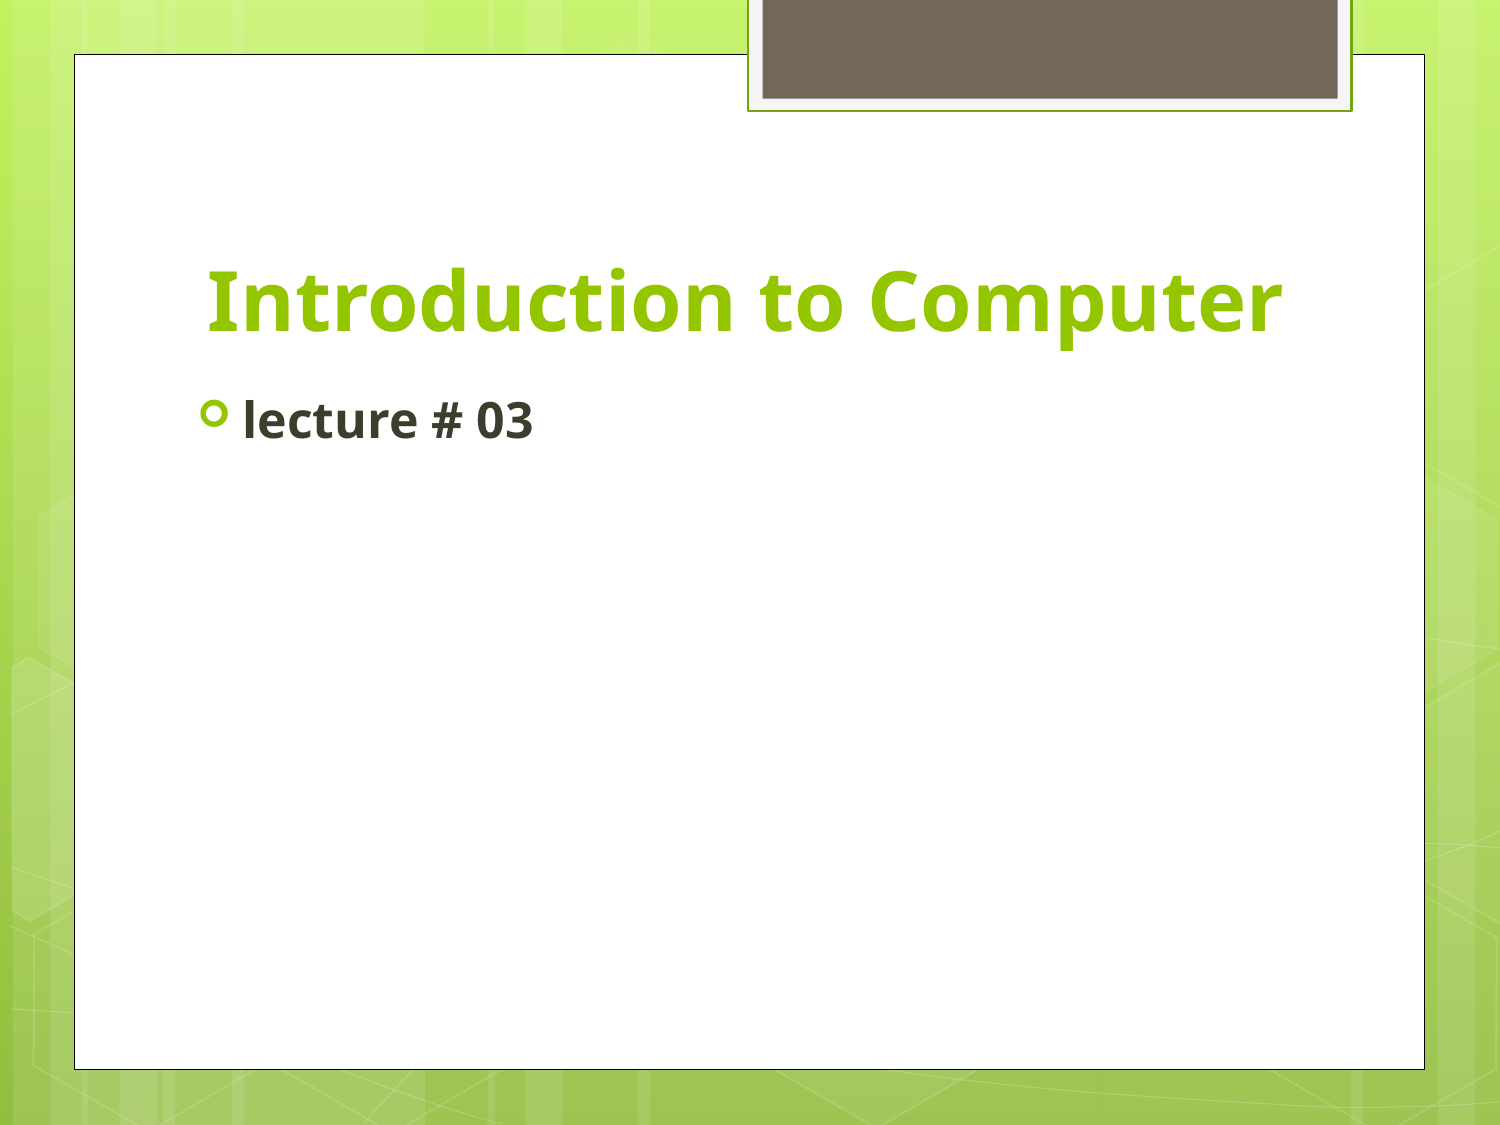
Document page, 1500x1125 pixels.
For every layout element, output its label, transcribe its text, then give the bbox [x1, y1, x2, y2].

list lecture # 03 [171, 381, 1283, 957]
title Introduction to Computer [171, 168, 1324, 357]
